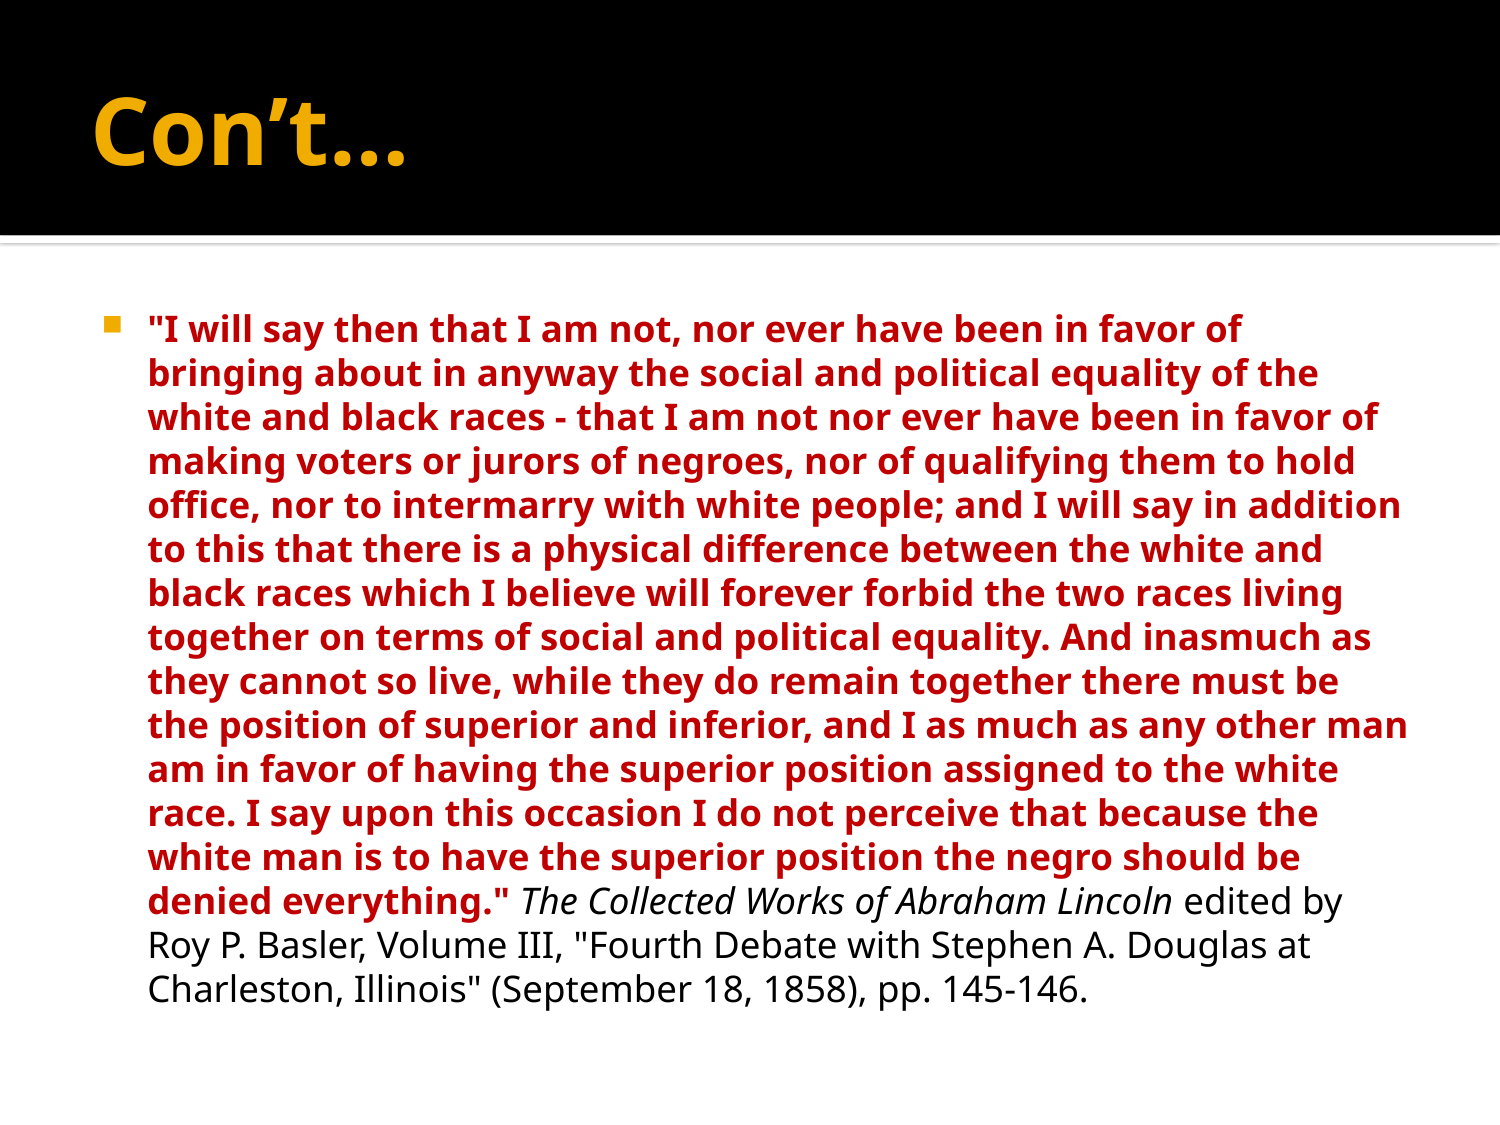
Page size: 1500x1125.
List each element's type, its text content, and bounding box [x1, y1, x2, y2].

list "I will say then that I am not, nor ever have been in favor of bringing about in anyway the social and political equality of the white and black races - that I am not nor ever have been in favor of making voters or jurors of negroes, nor of qualifying them to hold office, nor to intermarry with white people; and I will say in addition to this that there is a physical difference between the white and black races which I believe will forever forbid the two races living together on terms of social and political equality. And inasmuch as they cannot so live, while they do remain together there must be the position of superior and inferior, and I as much as any other man am in favor of having the superior position assigned to the white race. I say upon this occasion I do not perceive that because the white man is to have the superior position the negro should be denied everything." The Collected Works of Abraham Lincoln edited by Roy P. Basler, Volume III, "Fourth Debate with Stephen A. Douglas at Charleston, Illinois" (September 18, 1858), pp. 145-146. [75, 291, 1425, 1050]
title Con’t… [75, 25, 1425, 231]
